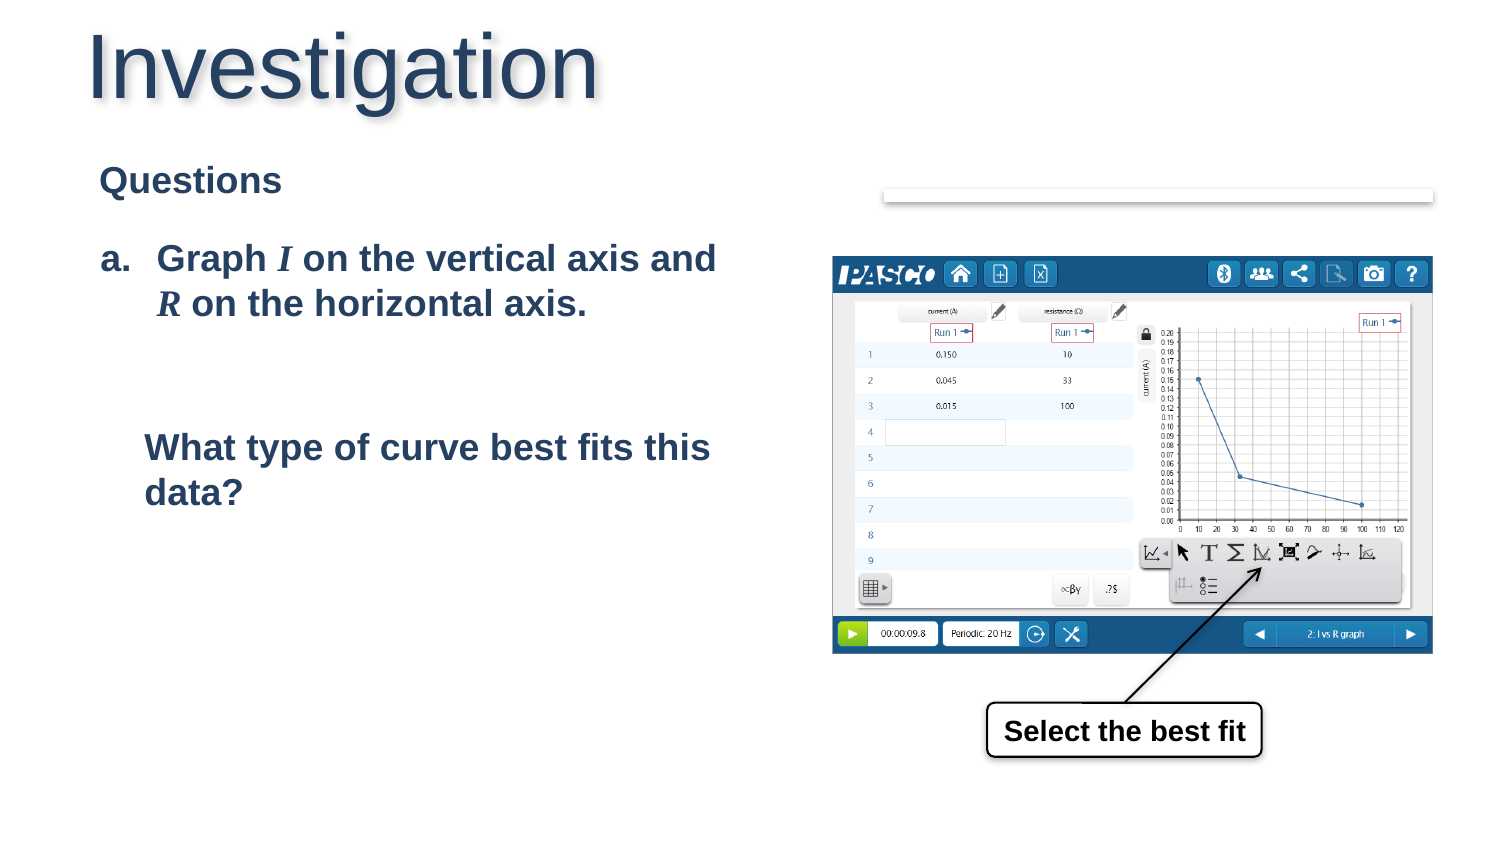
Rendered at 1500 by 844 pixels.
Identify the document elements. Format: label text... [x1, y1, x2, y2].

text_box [986, 566, 1262, 758]
text_box Graph I on the vertical axis and R on the horizontal axis. [85, 226, 748, 332]
text_box Questions [84, 148, 905, 209]
picture [832, 255, 1433, 655]
text_box What type of curve best fits this data? [129, 415, 798, 566]
text_box Investigation [70, 0, 728, 206]
